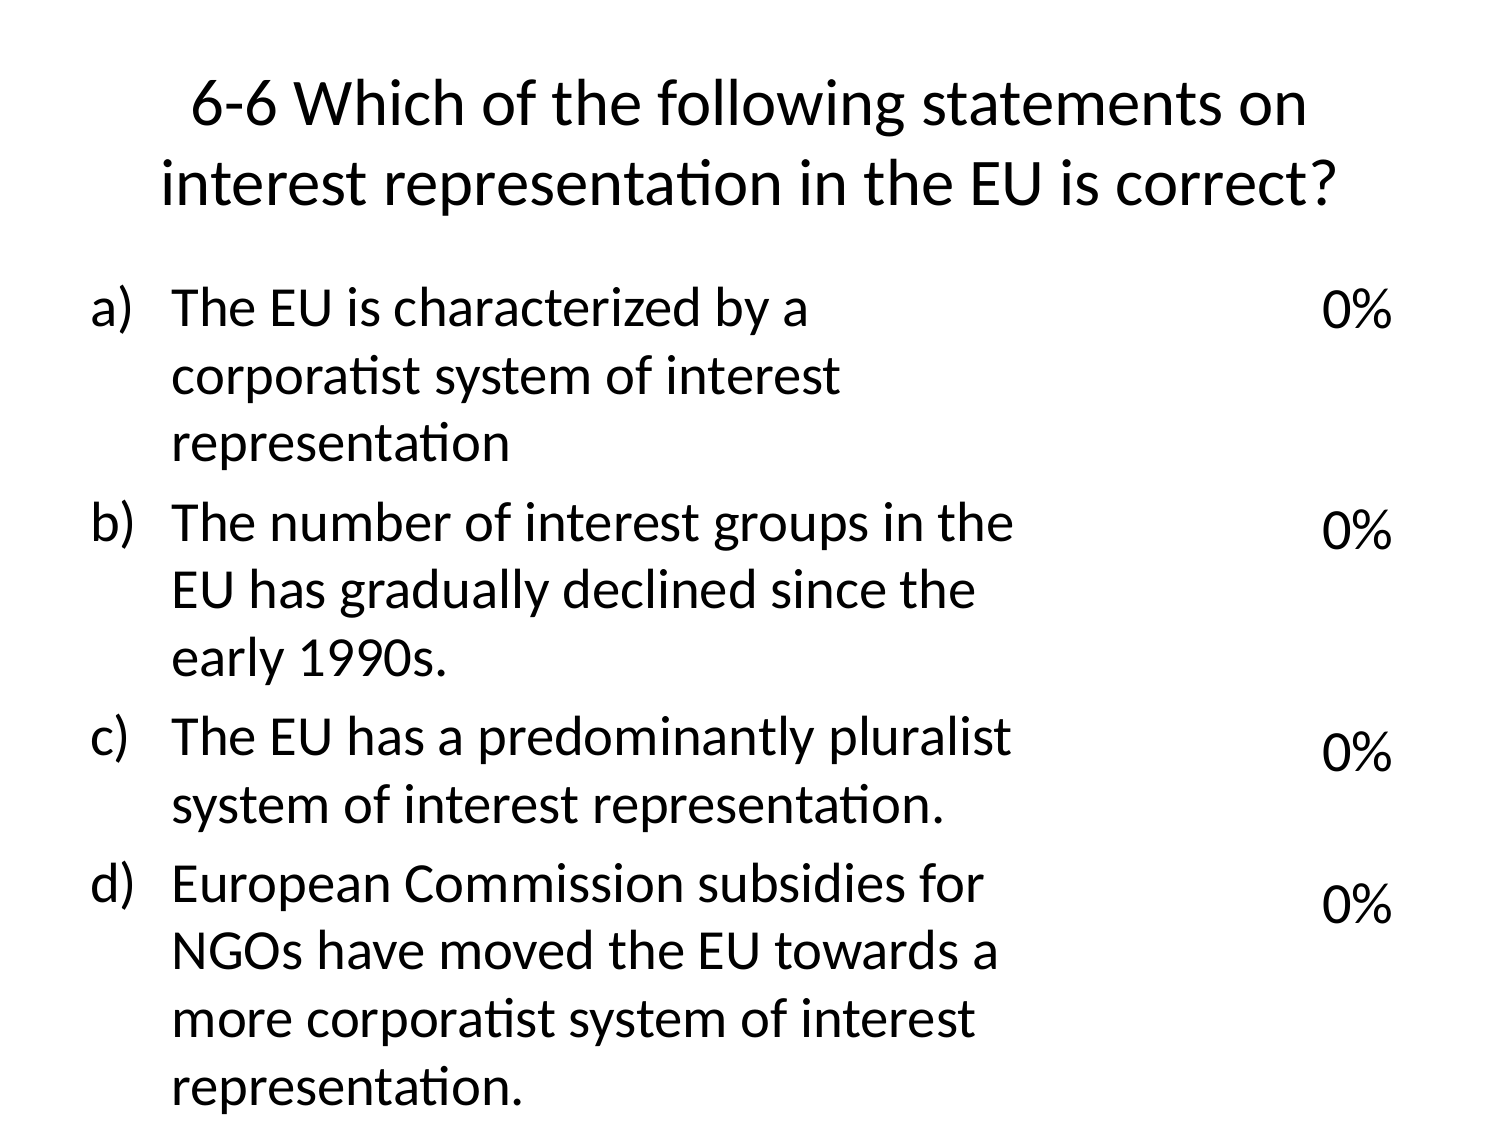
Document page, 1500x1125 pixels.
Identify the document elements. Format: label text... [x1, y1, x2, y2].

title 6-6 Which of the following statements on interest representation in the EU is correct? [74, 37, 1426, 241]
list 0% 0% 0% 0% [1124, 262, 1409, 1006]
list The EU is characterized by a corporatist system of interest representation The number of interest groups in the EU has gradually declined since the early 1990s. The EU has a predominantly pluralist system of interest representation. European Commission subsidies for NGOs have moved the EU towards a more corporatist system of interest representation. [74, 262, 1076, 1125]
